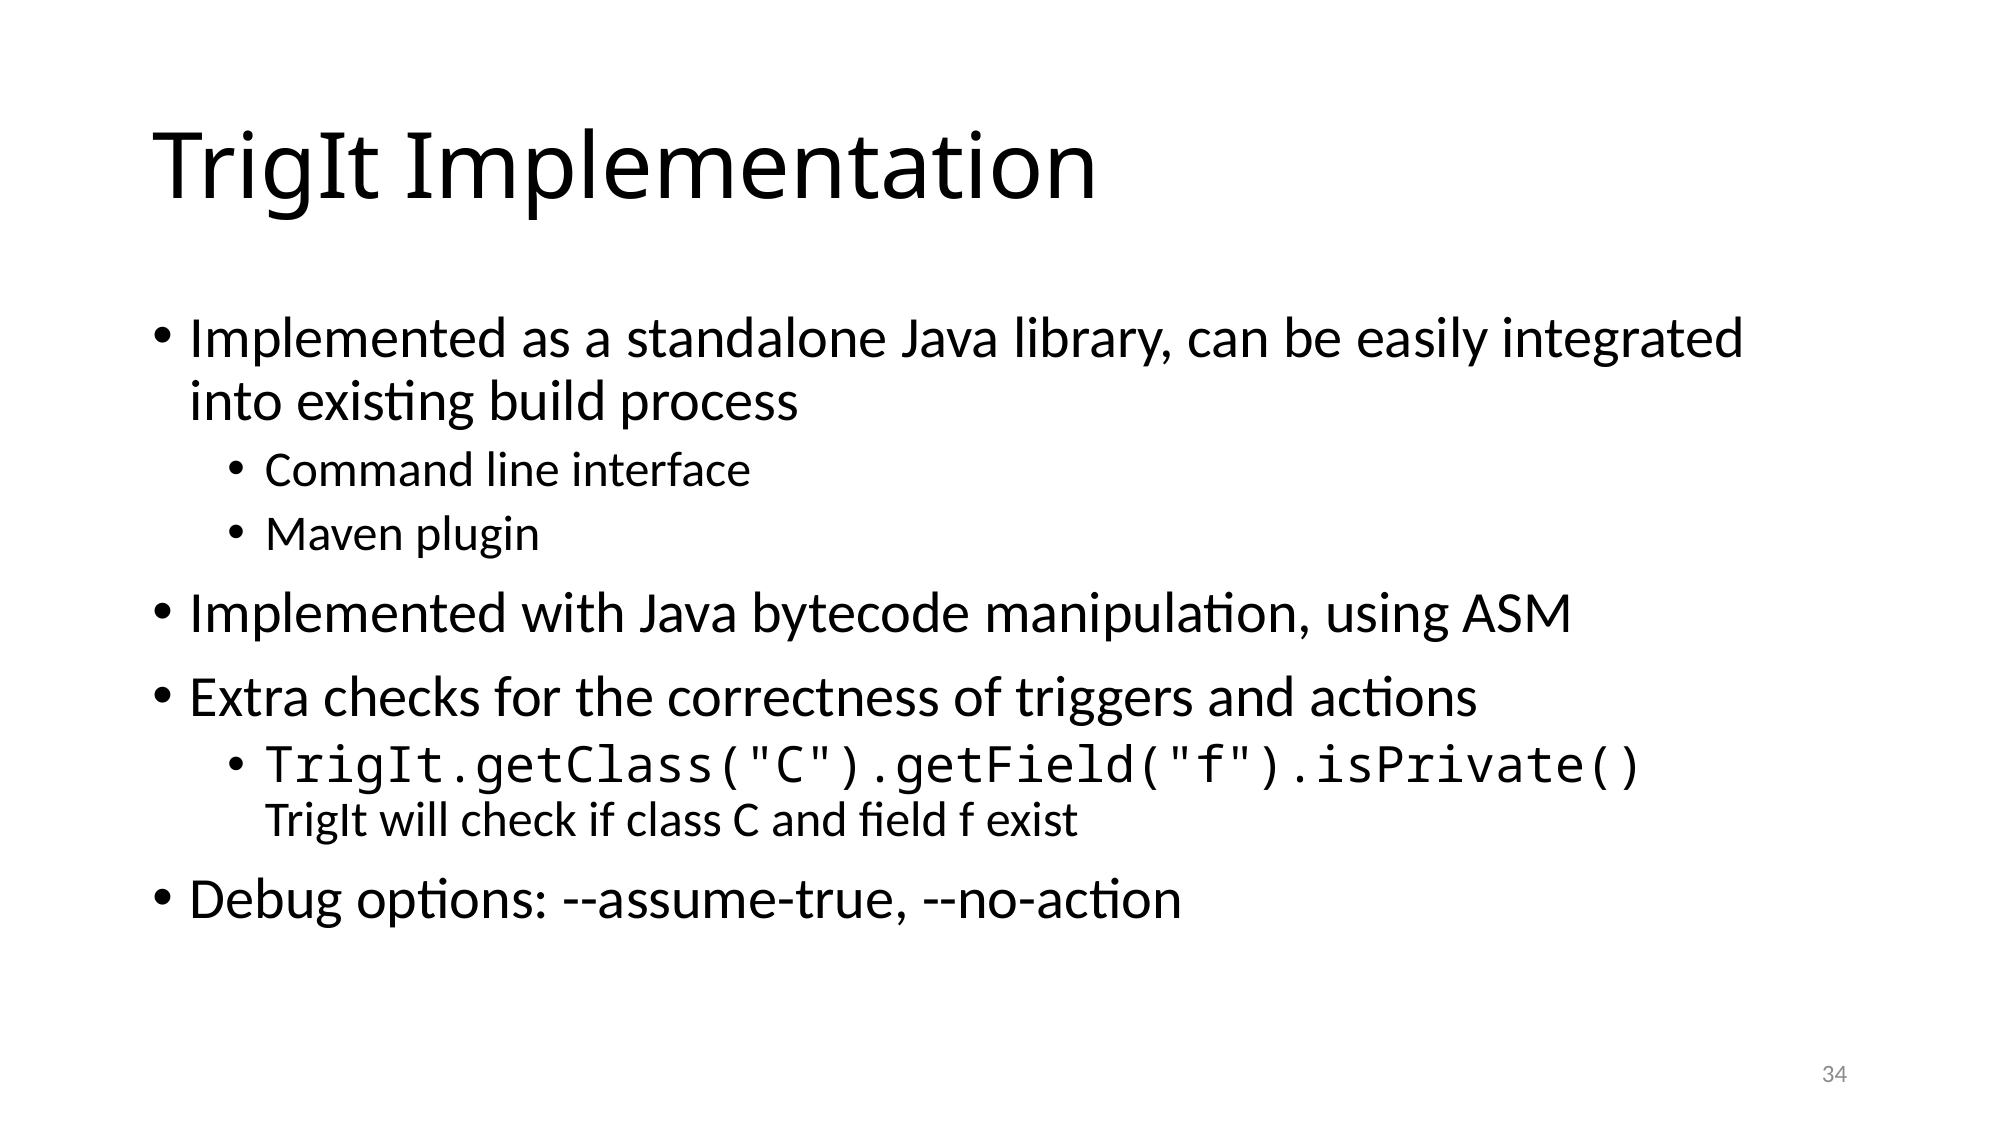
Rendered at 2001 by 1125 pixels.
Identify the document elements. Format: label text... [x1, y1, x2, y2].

slide_number 34 [1412, 1042, 1863, 1103]
title TrigIt Implementation [137, 59, 1863, 278]
list Implemented as a standalone Java library, can be easily integrated into existing build process Command line interface Maven plugin Implemented with Java bytecode manipulation, using ASM Extra checks for the correctness of triggers and actions TrigIt.getClass("C").getField("f").isPrivate() TrigIt will check if class C and field f exist Debug options: --assume-true, --no-action [137, 299, 1863, 1014]
